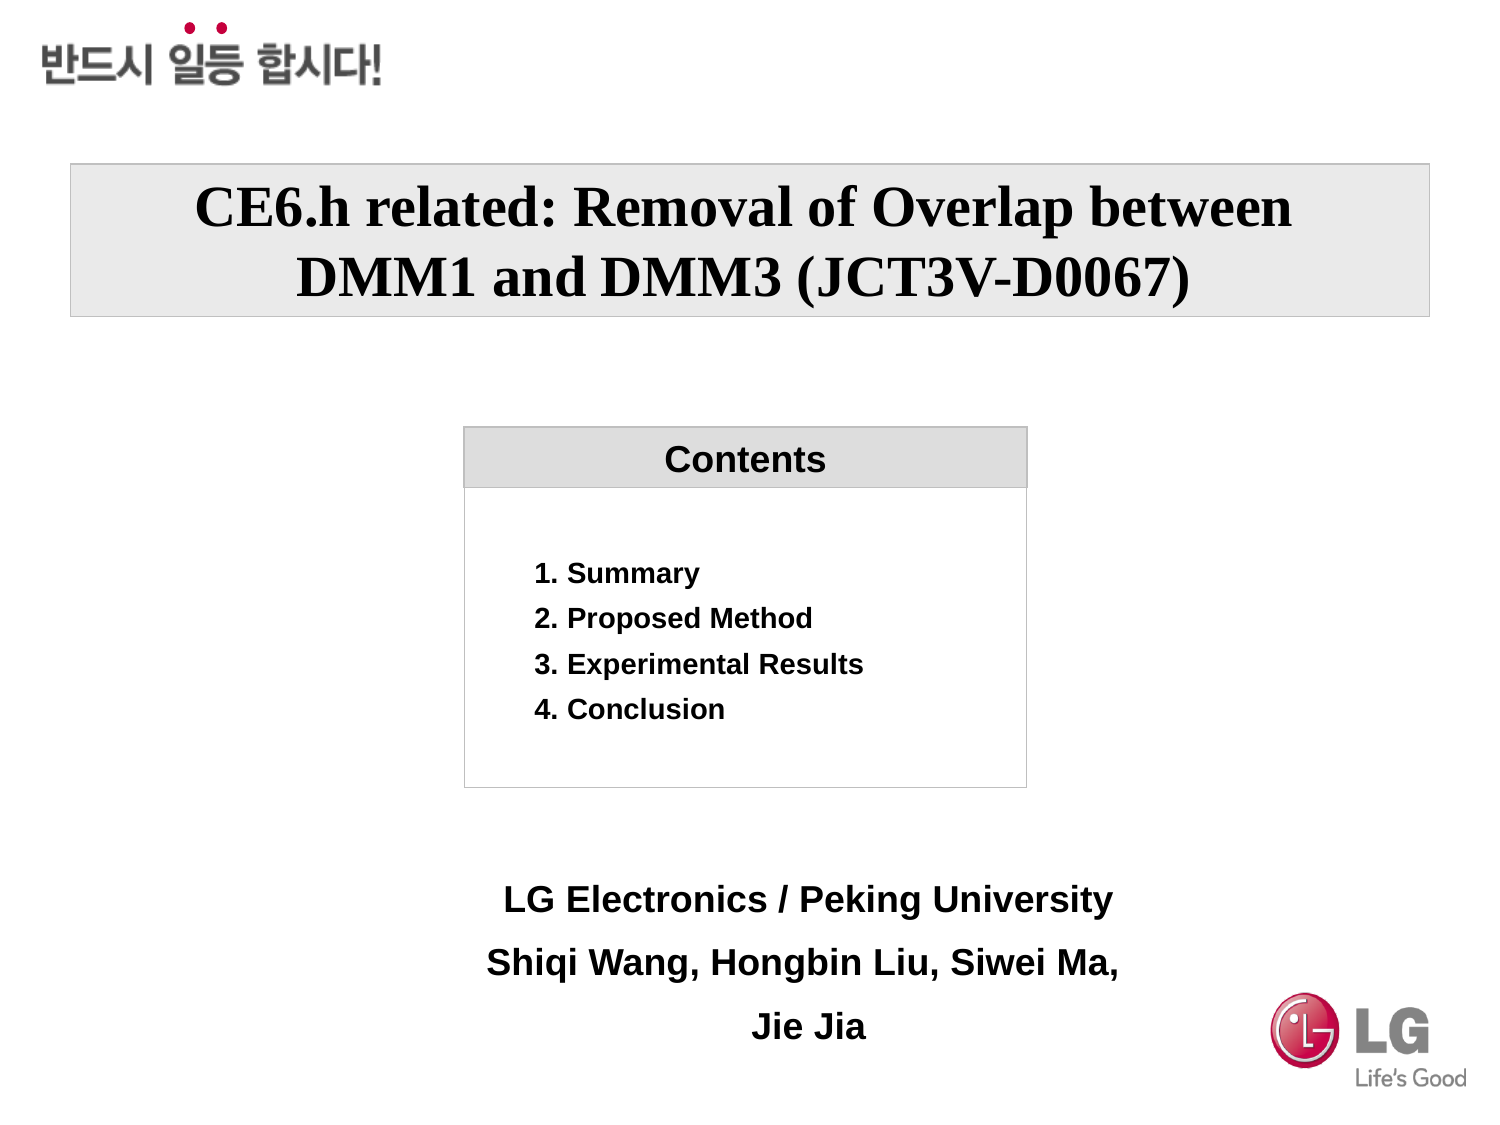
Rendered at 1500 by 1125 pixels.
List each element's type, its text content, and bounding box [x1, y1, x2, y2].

text_box [70, 163, 1430, 317]
picture [1269, 985, 1466, 1093]
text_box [31, 21, 384, 97]
text_box 1. Summary 2. Proposed Method 3. Experimental Results 4. Conclusion [464, 488, 1027, 787]
text_box LG Electronics / Peking University Shiqi Wang, Hongbin Liu, Siwei Ma, Jie Jia [363, 867, 1254, 1055]
text_box CE6.h related: Removal of Overlap between DMM1 and DMM3 (JCT3V-D0067) [93, 160, 1395, 316]
text_box Contents [463, 427, 1028, 488]
